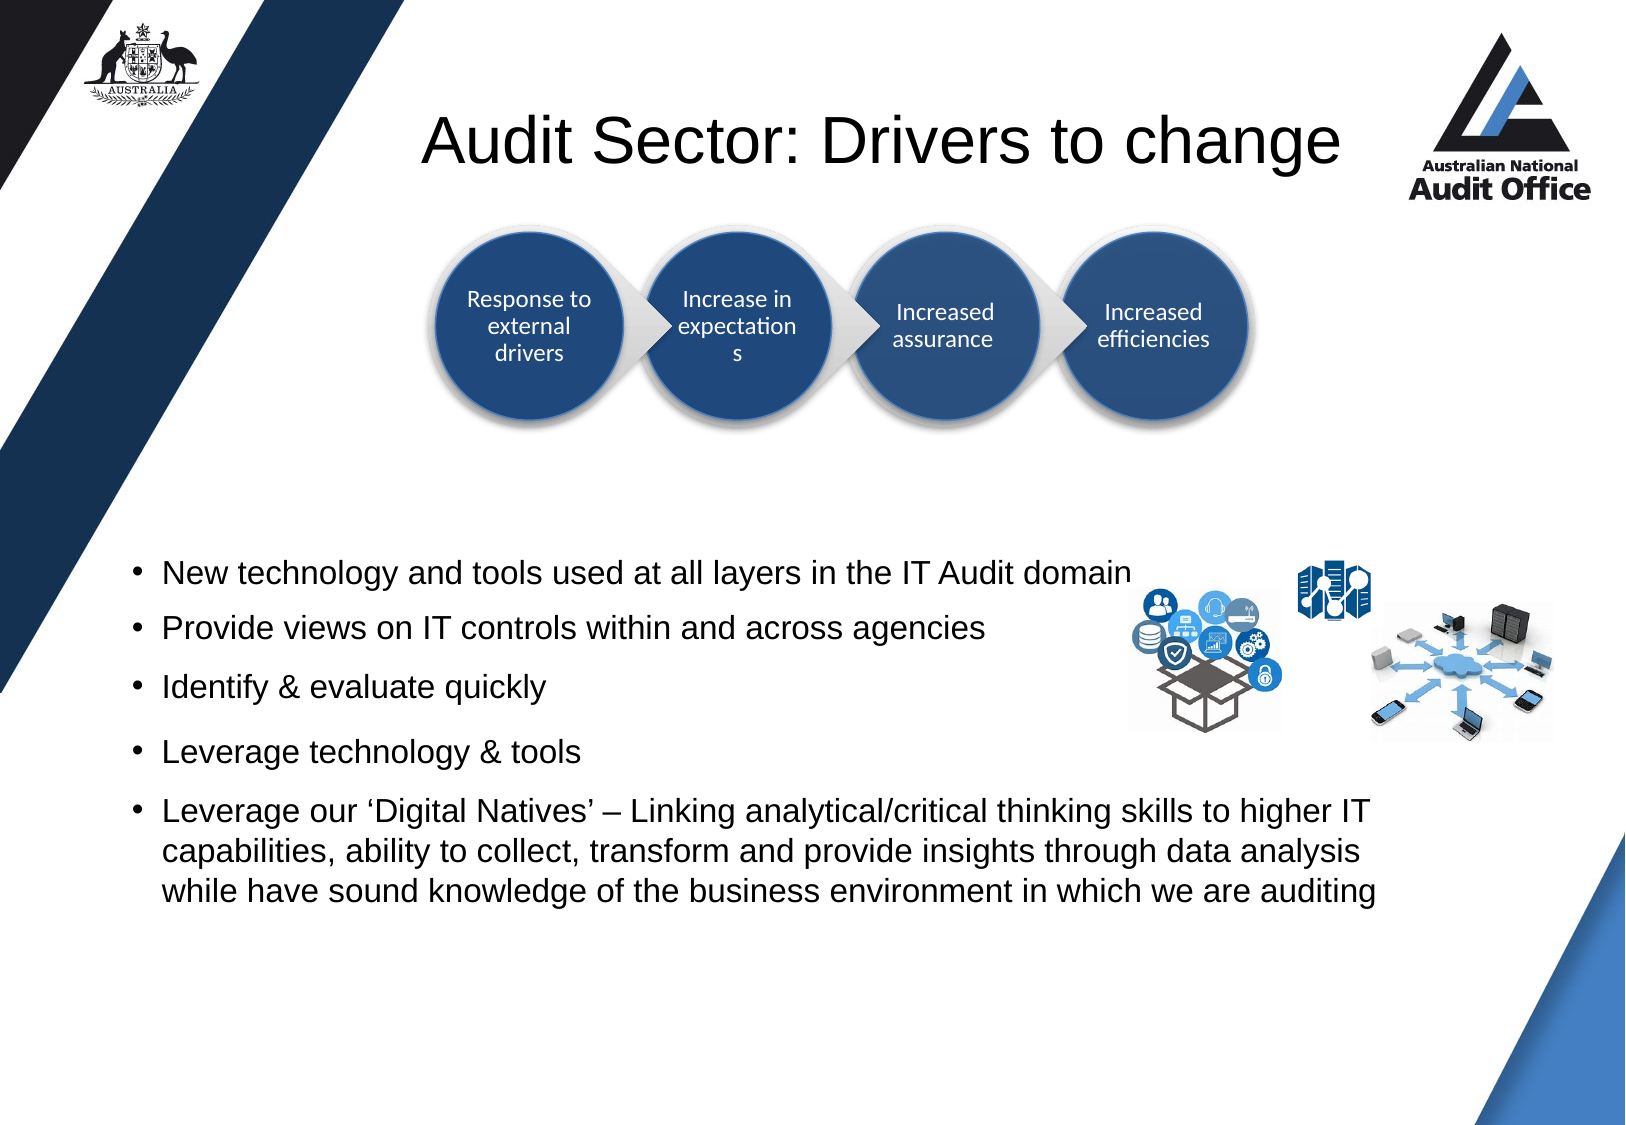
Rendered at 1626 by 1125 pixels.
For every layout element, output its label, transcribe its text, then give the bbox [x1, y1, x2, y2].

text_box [379, 136, 1262, 516]
picture [1125, 545, 1555, 742]
picture [0, 0, 411, 693]
text_box Provide views on IT controls within and across agencies [117, 599, 1108, 654]
text_box Leverage technology & tools [117, 723, 919, 778]
text_box Audit Sector: Drivers to change [406, 89, 1359, 185]
text_box New technology and tools used at all layers in the IT Audit domain [117, 543, 1273, 599]
picture [1460, 824, 1625, 1125]
text_box Identify & evaluate quickly [117, 657, 671, 713]
text_box Leverage our ‘Digital Natives’ – Linking analytical/critical thinking skills to higher IT capabilities, ability to collect, transform and provide insights through data analysis while have sound knowledge of the business environment in which we are auditing [117, 781, 1415, 917]
picture [1389, 0, 1625, 218]
